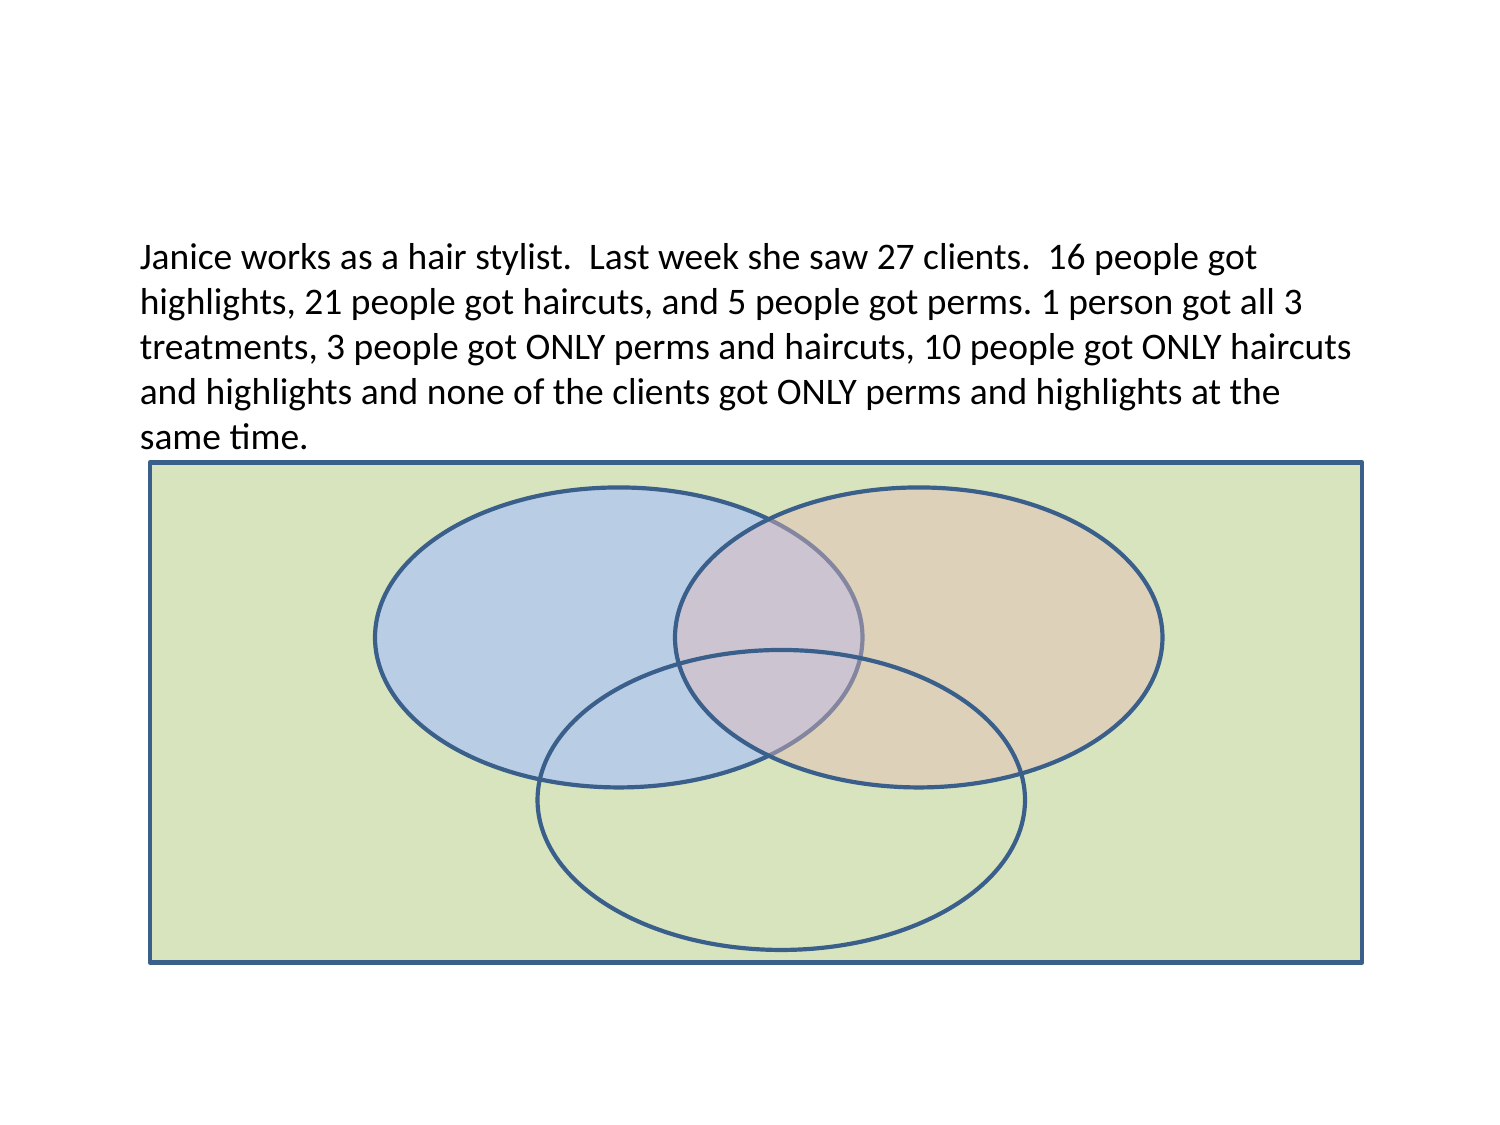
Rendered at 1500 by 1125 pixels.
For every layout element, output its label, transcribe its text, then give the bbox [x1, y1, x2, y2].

text_box [535, 647, 1028, 953]
text_box [372, 485, 768, 781]
text_box Janice works as a hair stylist. Last week she saw 27 clients. 16 people got highlights, 21 people got haircuts, and 5 people got perms. 1 person got all 3 treatments, 3 people got ONLY perms and haircuts, 10 people got ONLY haircuts and highlights and none of the clients got ONLY perms and highlights at the same time. [125, 224, 1375, 465]
text_box [148, 460, 1364, 965]
text_box [672, 485, 1165, 775]
